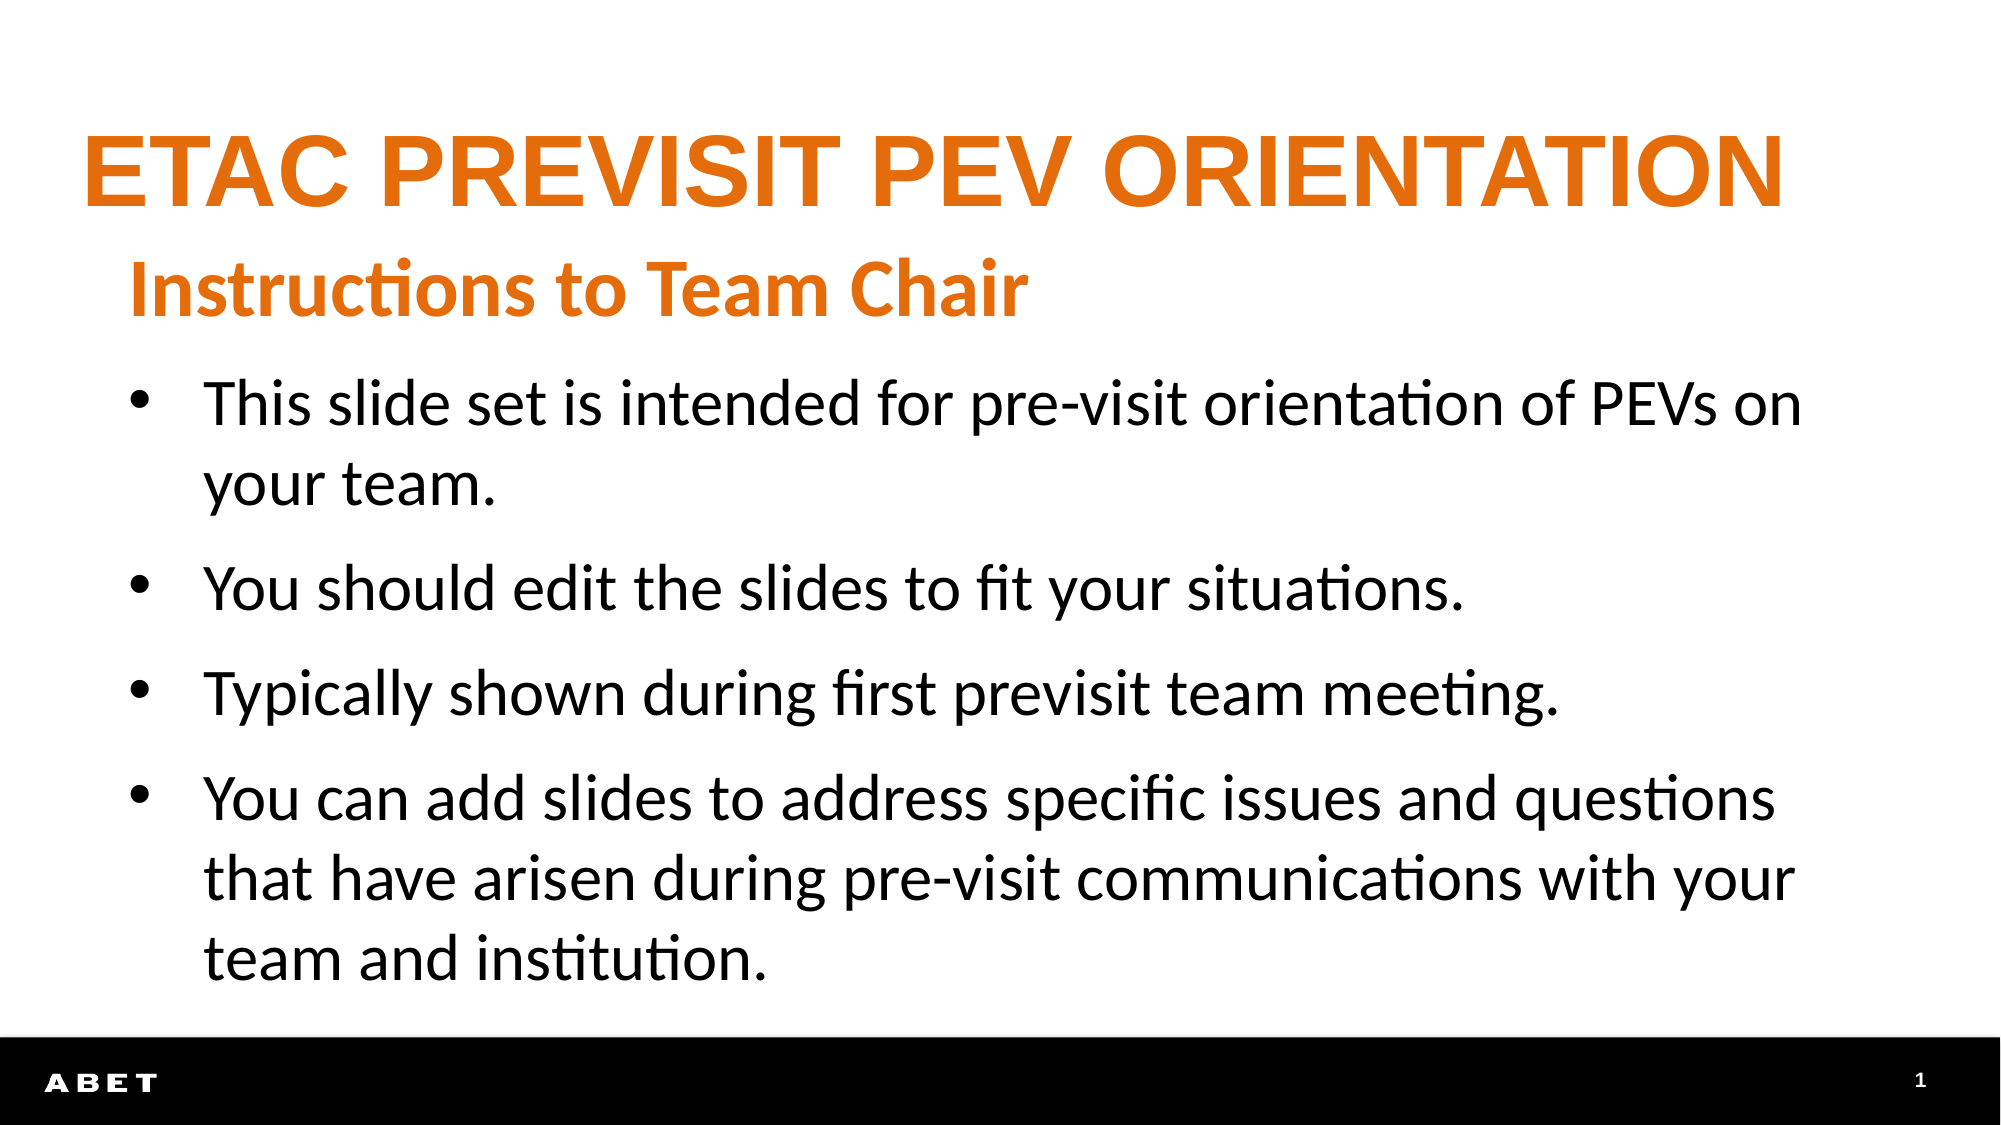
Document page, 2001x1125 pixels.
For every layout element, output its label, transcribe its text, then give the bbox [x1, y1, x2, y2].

title ETAC PREVISIT PEV ORIENTATION [66, 5, 1844, 400]
text_box Instructions to Team Chair This slide set is intended for pre-visit orientation of PEVs on your team. You should edit the slides to fit your situations. Typically shown during first previsit team meeting. You can add slides to address specific issues and questions that have arisen during pre-visit communications with your team and institution. [113, 226, 1844, 1094]
picture [16, 1052, 184, 1113]
